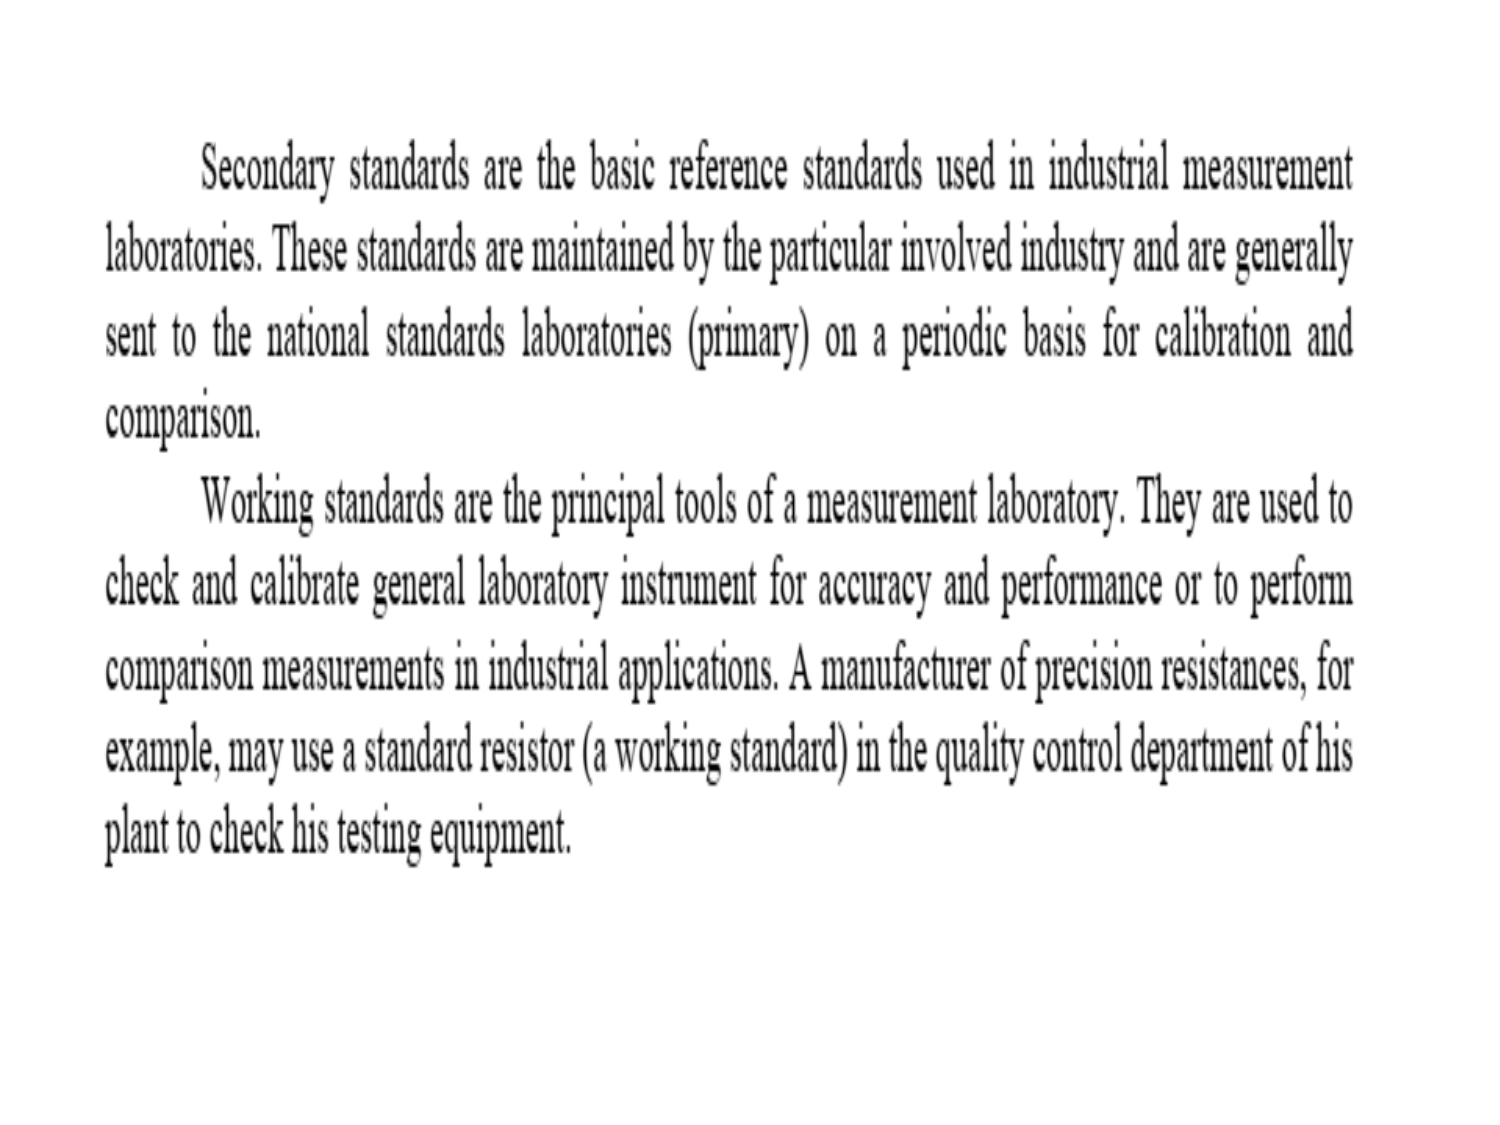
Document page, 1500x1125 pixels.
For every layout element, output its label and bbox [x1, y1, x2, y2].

list [80, 137, 1420, 926]
